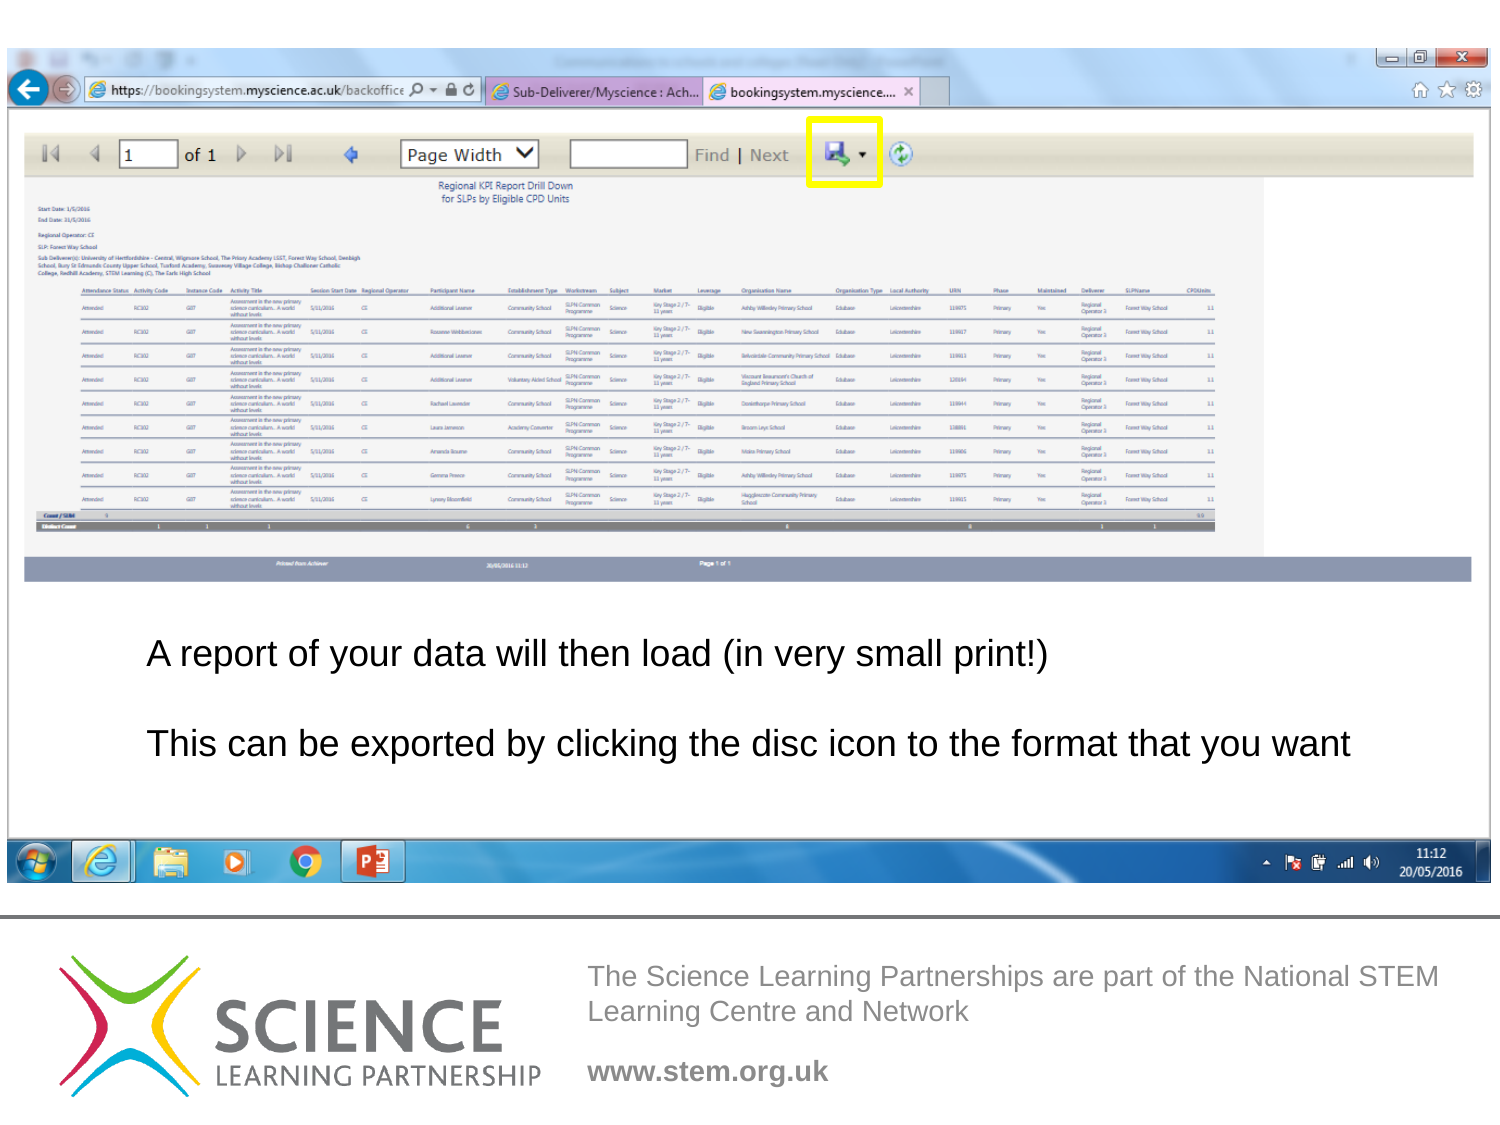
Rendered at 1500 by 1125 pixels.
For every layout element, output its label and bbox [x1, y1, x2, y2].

picture [6, 47, 1492, 883]
picture [41, 938, 557, 1114]
